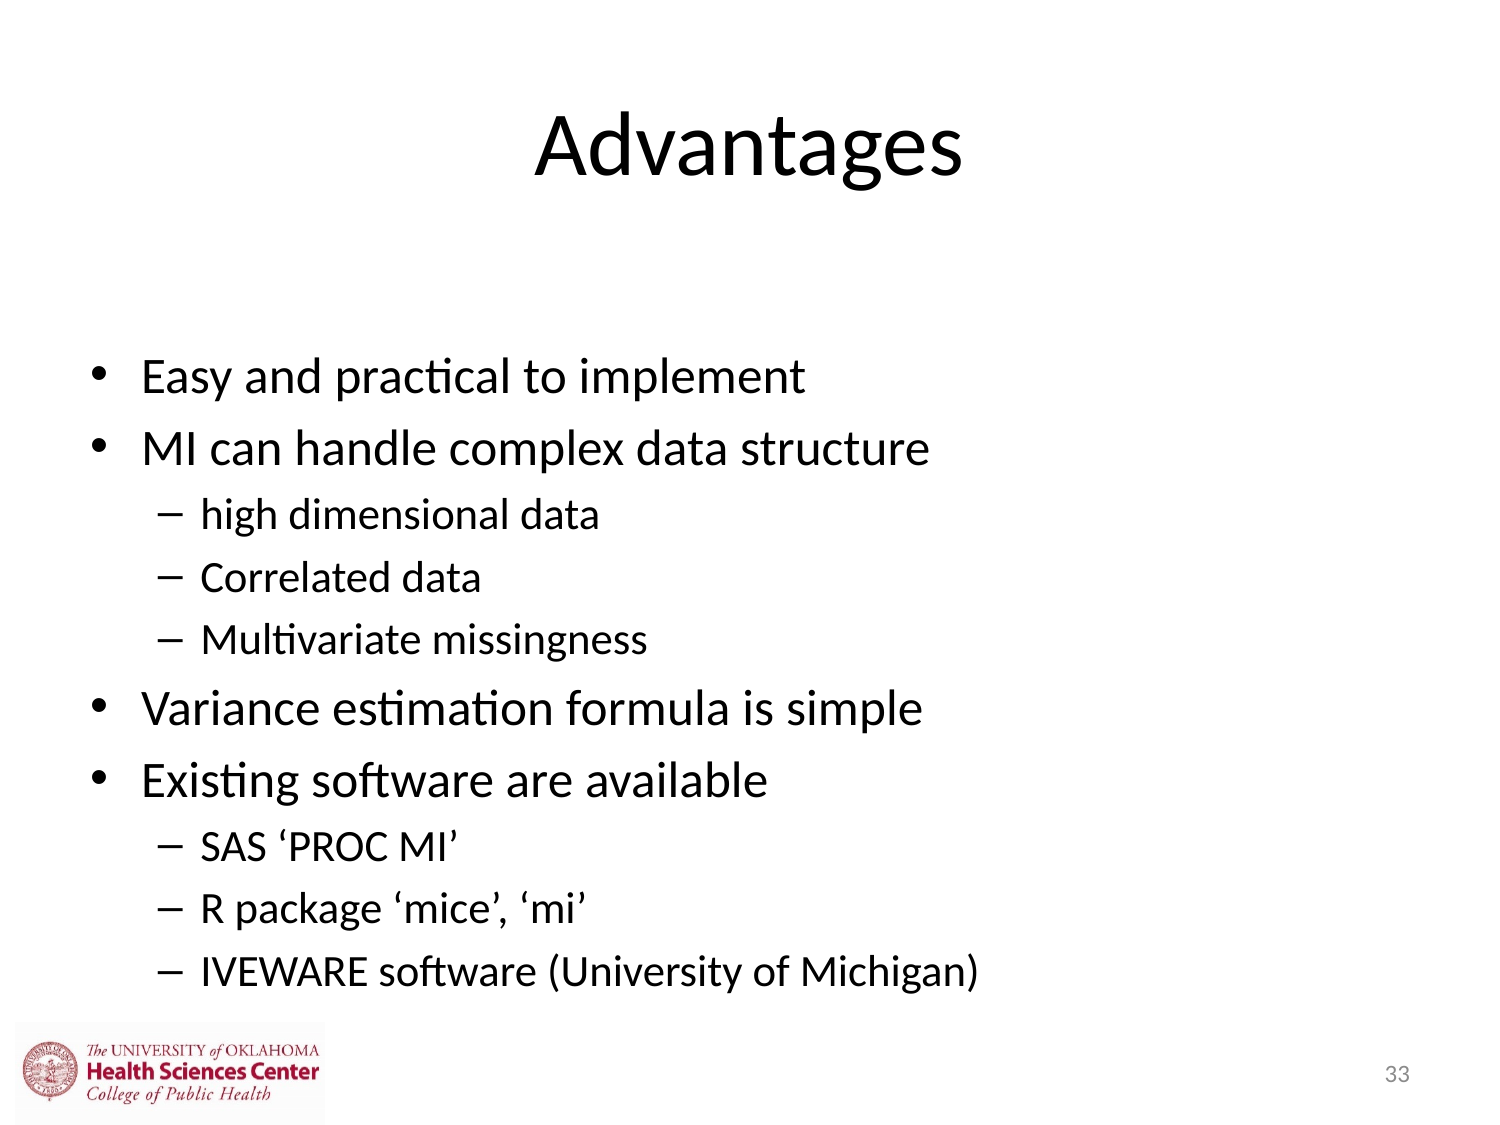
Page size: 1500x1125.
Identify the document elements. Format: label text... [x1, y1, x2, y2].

title Advantages [75, 45, 1425, 233]
slide_number 33 [1074, 1042, 1425, 1103]
list Easy and practical to implement MI can handle complex data structure high dimensional data Correlated data Multivariate missingness Variance estimation formula is simple Existing software are available SAS ‘PROC MI’ R package ‘mice’, ‘mi’ IVEWARE software (University of Michigan) [75, 262, 1425, 1005]
picture [15, 1022, 325, 1125]
